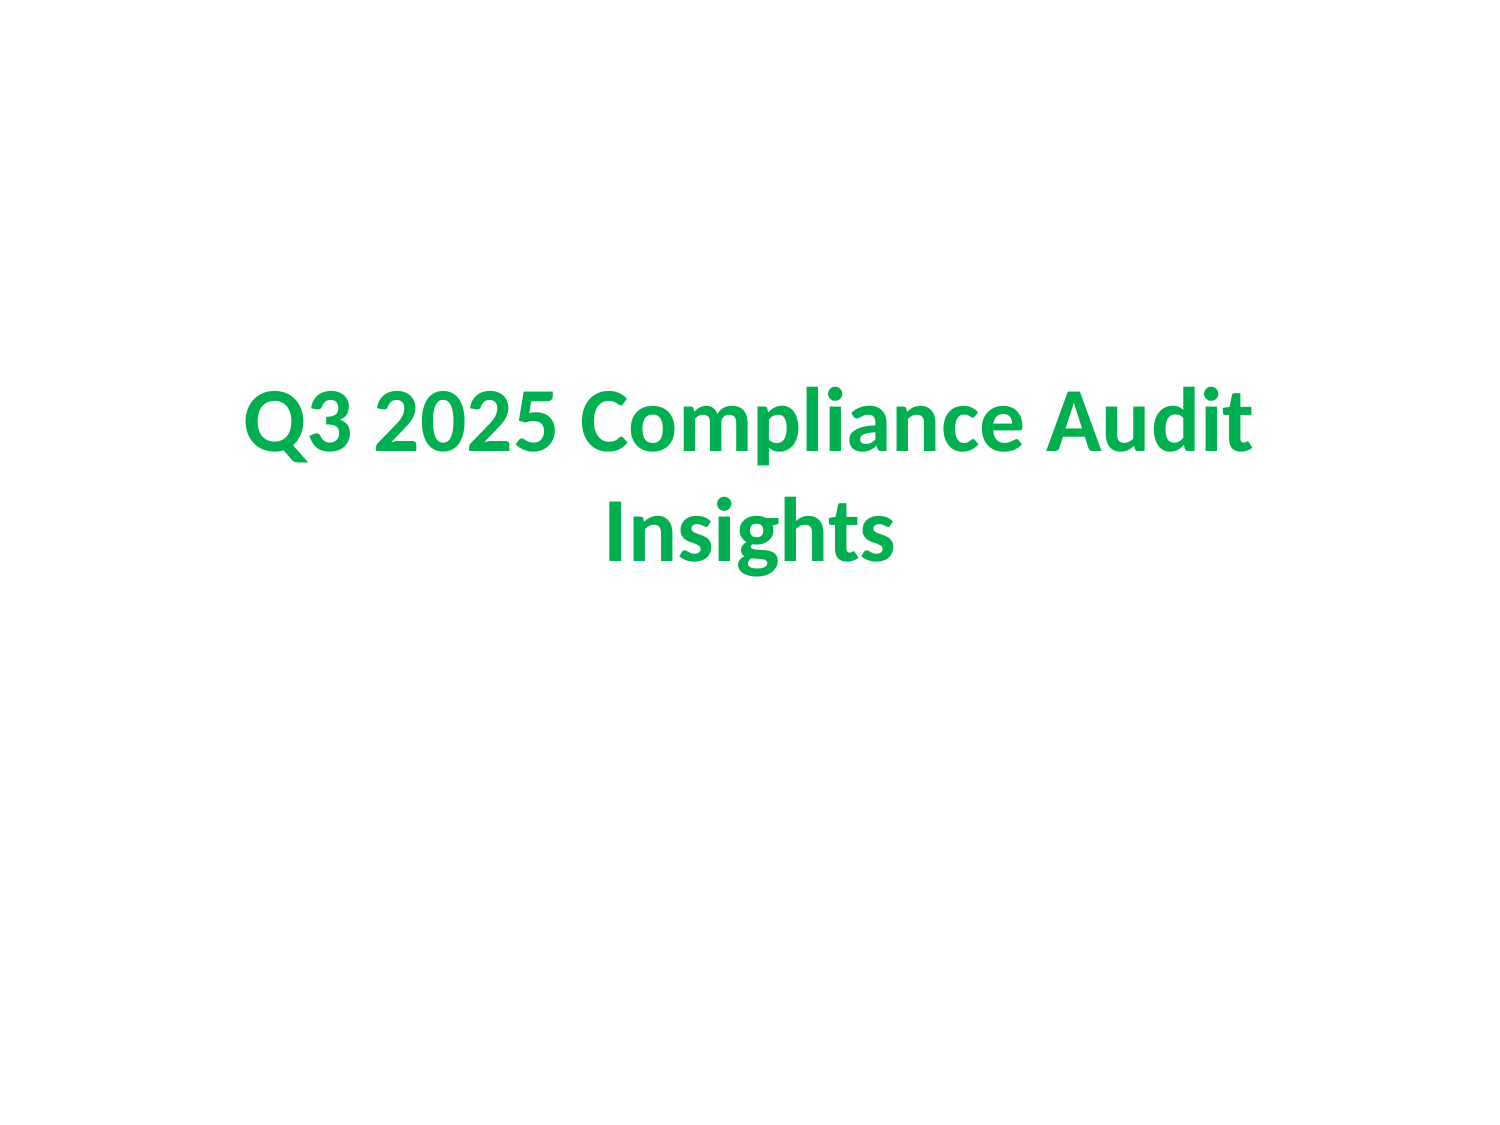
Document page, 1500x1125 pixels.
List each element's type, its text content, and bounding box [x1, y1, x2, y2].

title Q3 2025 Compliance Audit Insights [112, 349, 1388, 591]
